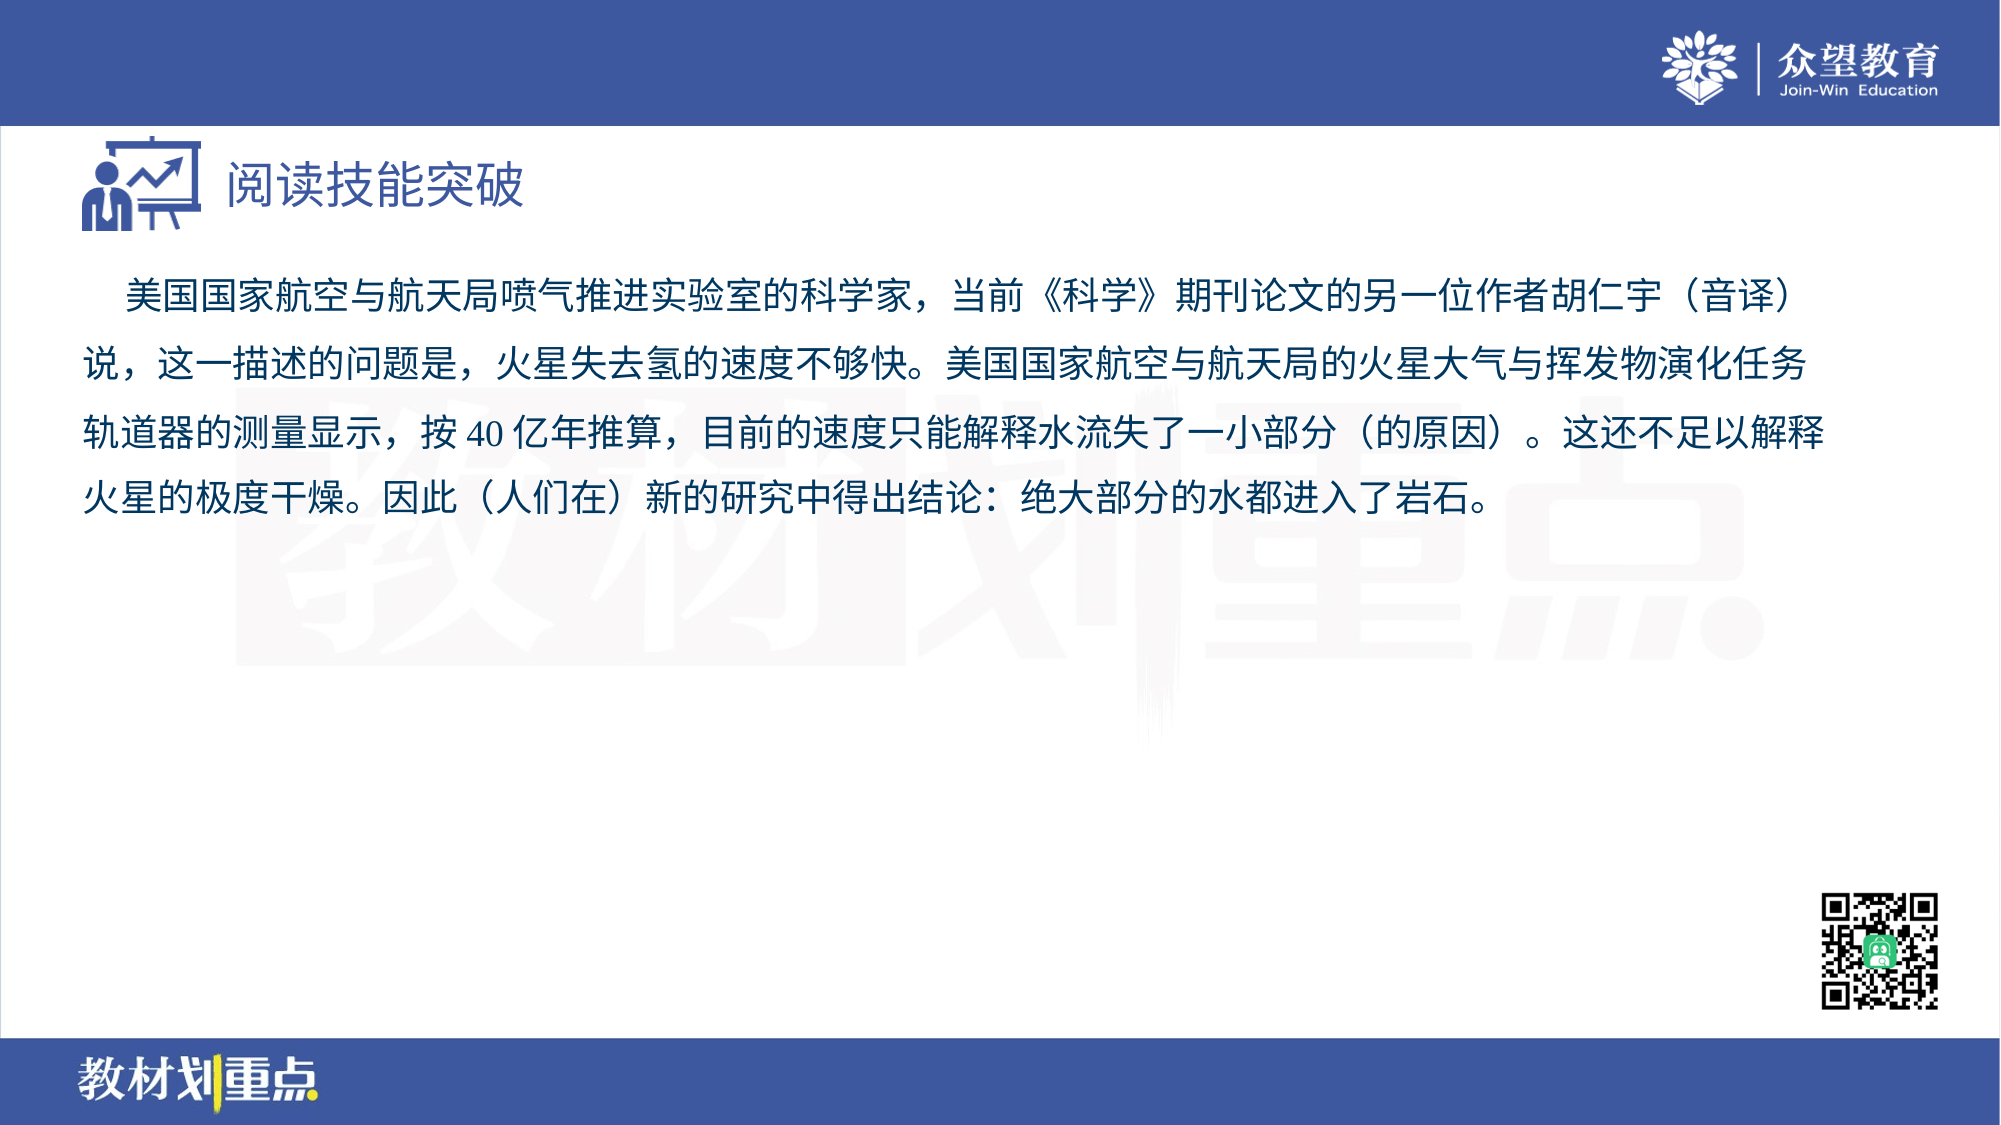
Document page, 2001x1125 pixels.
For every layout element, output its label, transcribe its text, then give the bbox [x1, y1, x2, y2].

picture [0, 0, 2000, 1125]
text_box 美国国家航空与航天局喷气推进实验室的科学家，当前《科学》期刊论文的另一位作者胡仁宇（音译） 说，这一描述的问题是，火星失去氢的速度不够快。美国国家航空与航天局的火星大气与挥发物演化任务 轨道器的测量显示，按40亿年推算，目前的速度只能解释水流失了一小部分（的原因）。这还不足以解释 火星的极度干燥。因此（人们在）新的研究中得出结论：绝大部分的水都进入了岩石。 [82, 247, 1817, 512]
